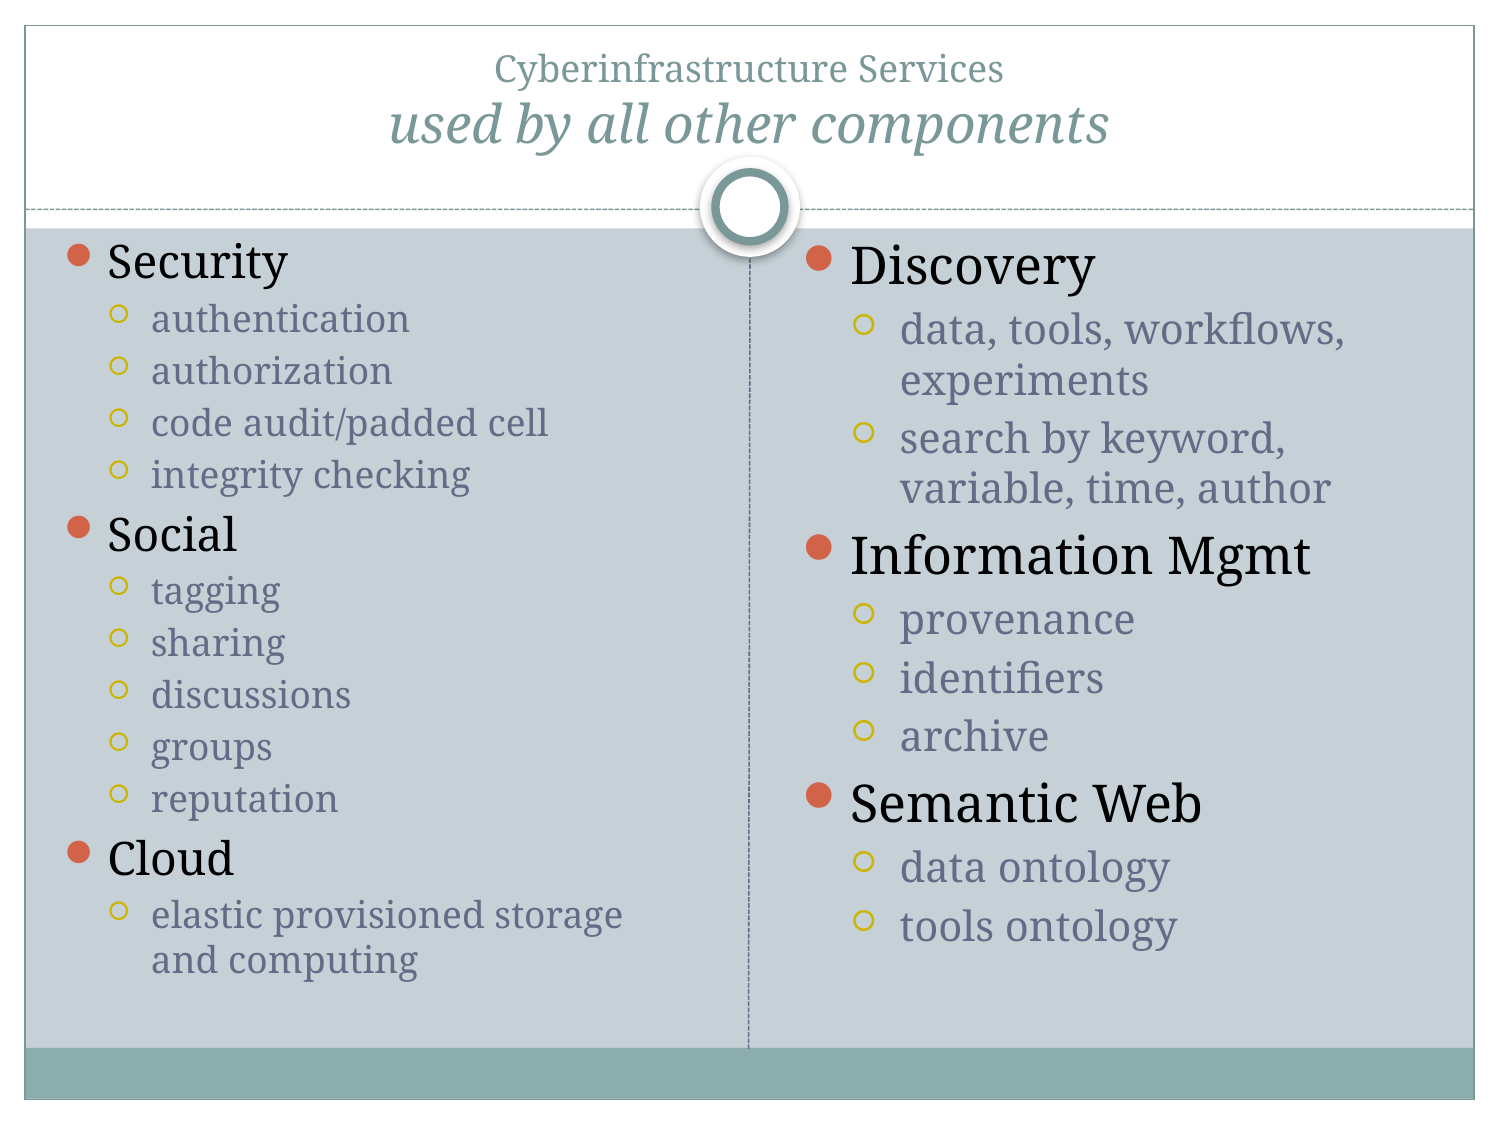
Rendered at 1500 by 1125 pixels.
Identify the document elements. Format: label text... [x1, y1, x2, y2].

list Discovery data, tools, workflows, experiments search by keyword, variable, time, author Information Mgmt provenance identifiers archive Semantic Web data ontology tools ontology [787, 224, 1450, 993]
list Security authentication authorization code audit/padded cell integrity checking Social tagging sharing discussions groups reputation Cloud elastic provisioned storage and computing [49, 224, 712, 993]
title Cyberinfrastructure Services used by all other components [49, 37, 1450, 162]
